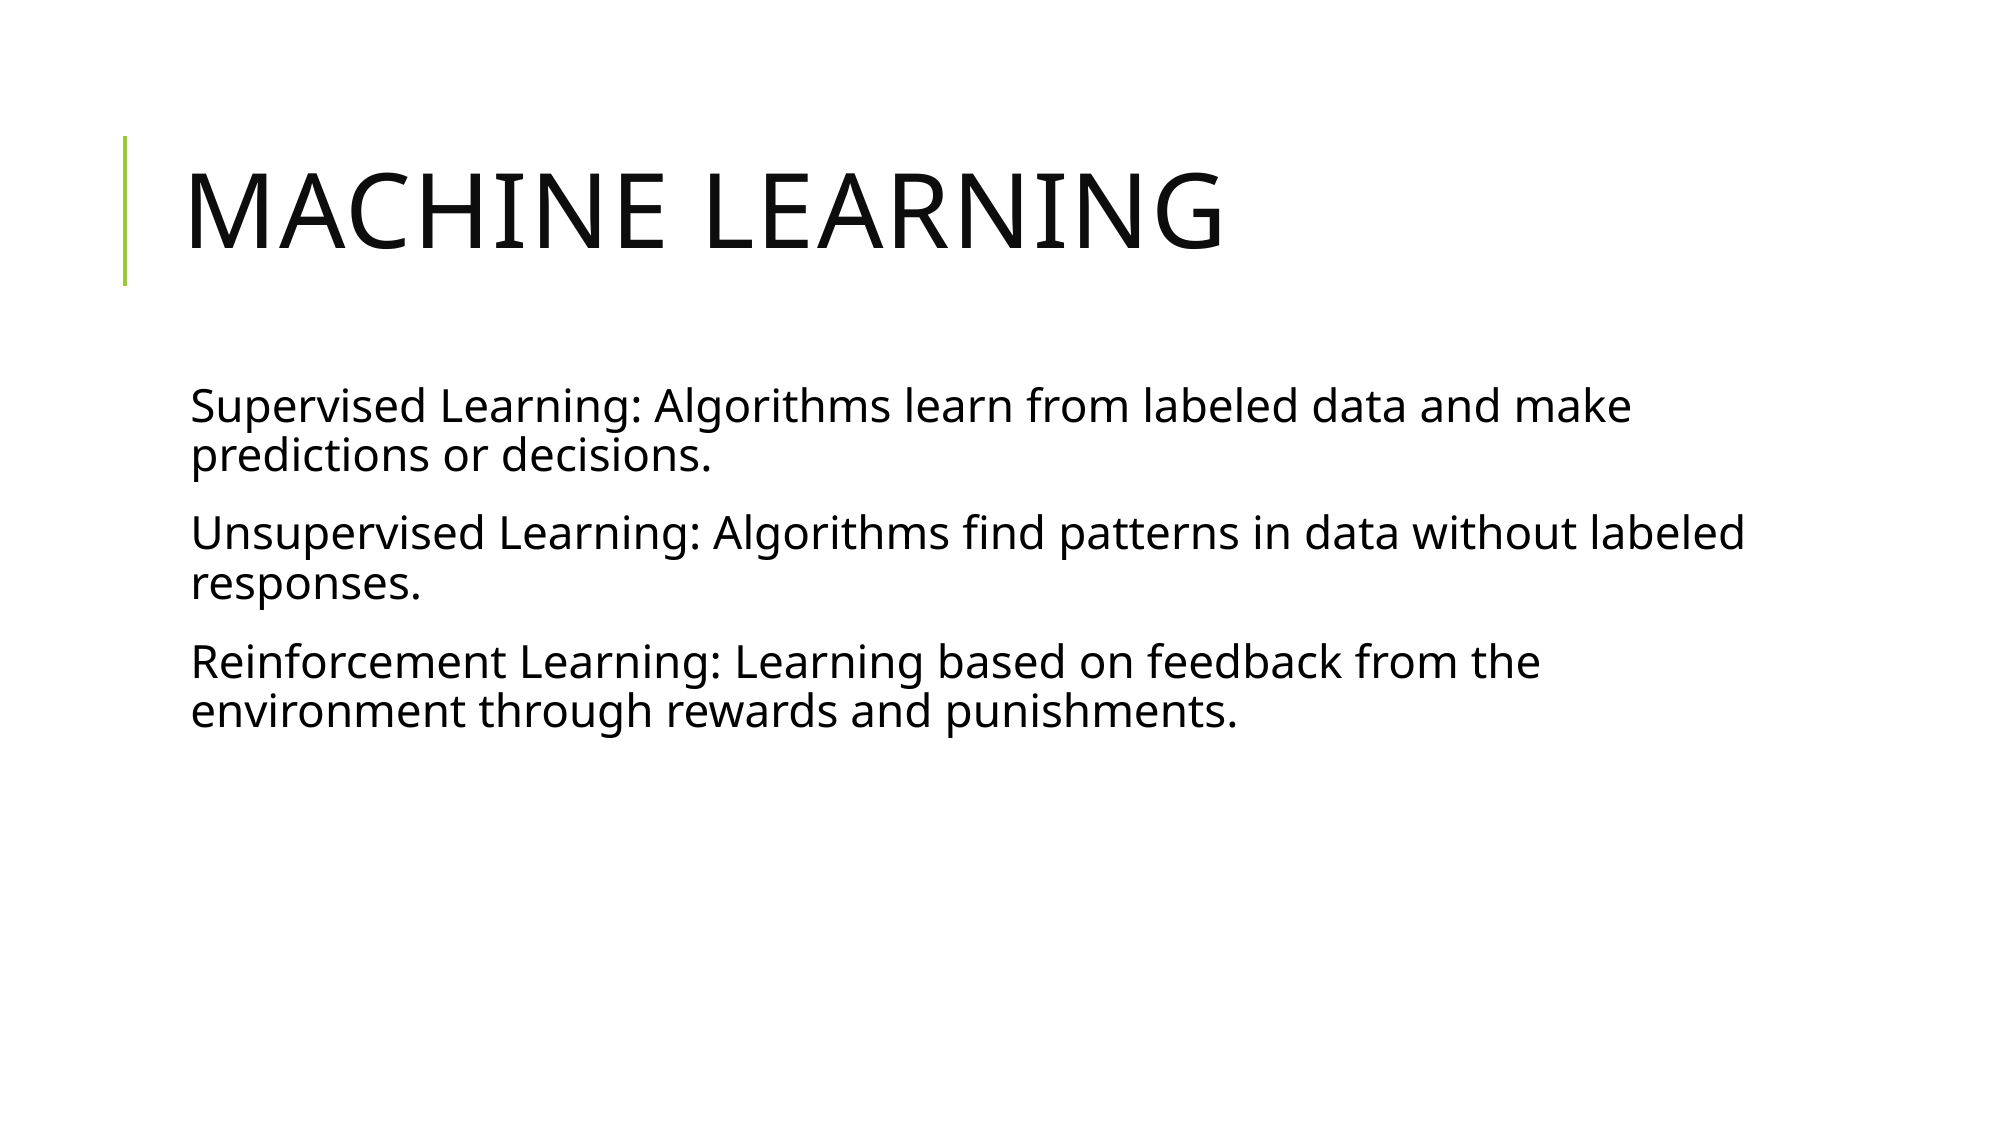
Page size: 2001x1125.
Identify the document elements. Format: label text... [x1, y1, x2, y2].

title Machine Learning [168, 96, 1763, 342]
list Supervised Learning: Algorithms learn from labeled data and make predictions or decisions. Unsupervised Learning: Algorithms find patterns in data without labeled responses. Reinforcement Learning: Learning based on feedback from the environment through rewards and punishments. [168, 375, 1763, 1035]
